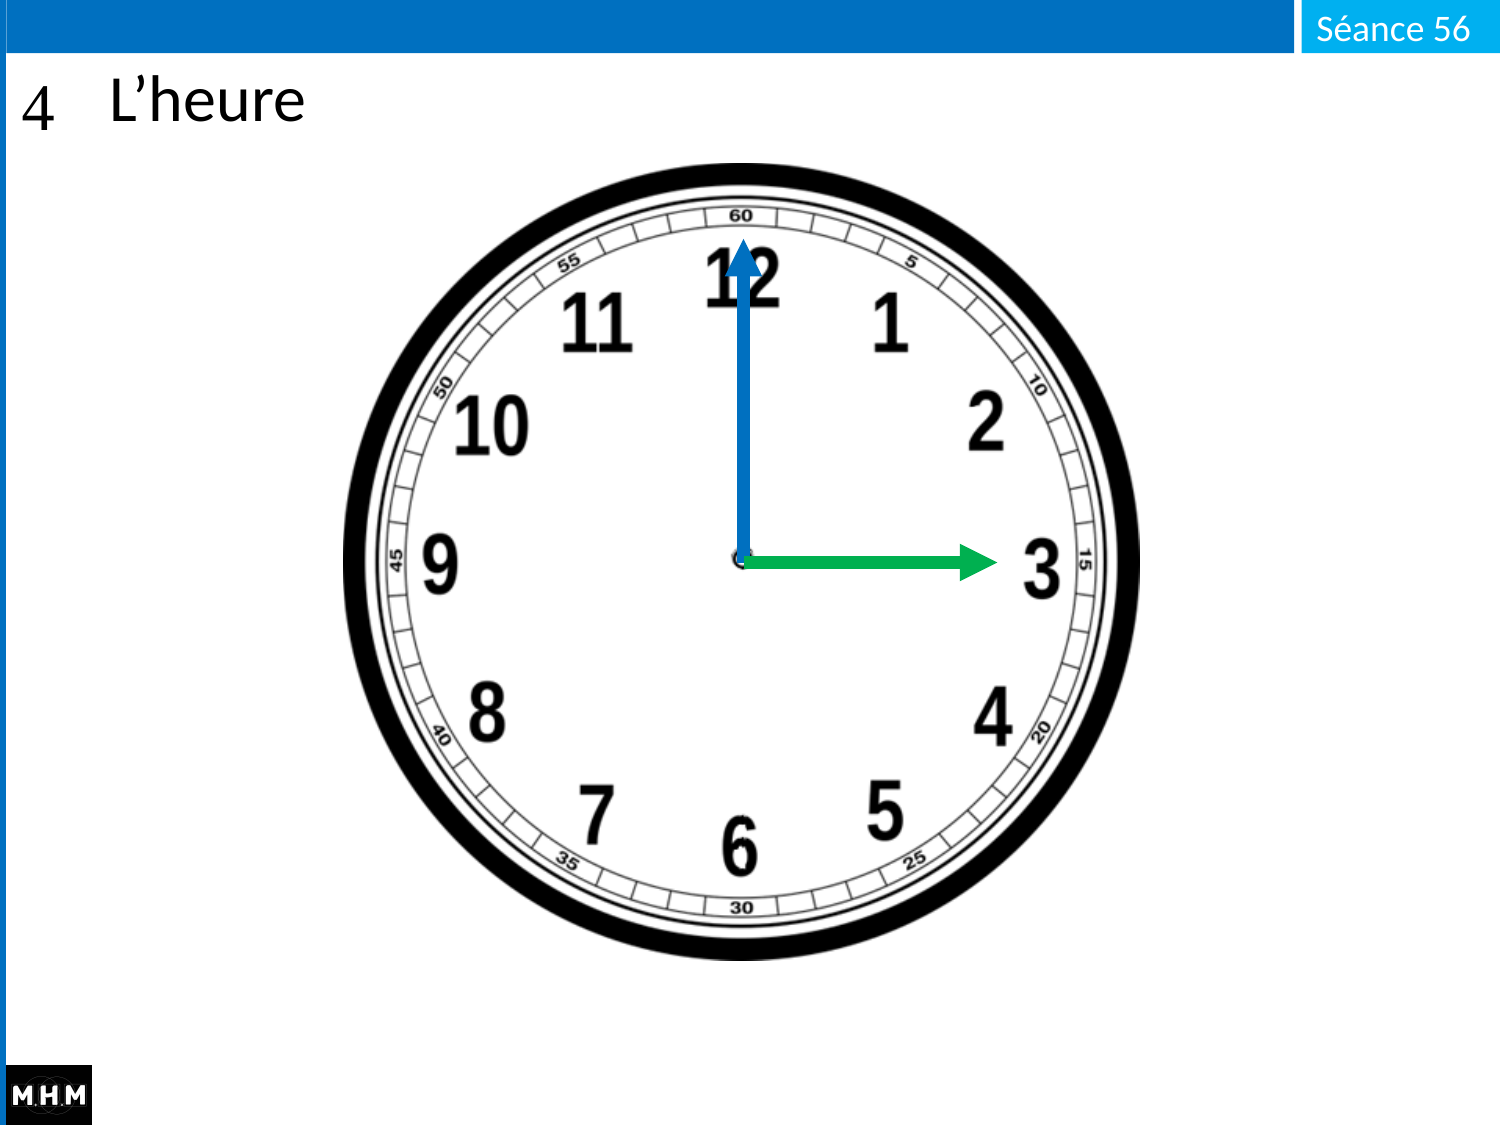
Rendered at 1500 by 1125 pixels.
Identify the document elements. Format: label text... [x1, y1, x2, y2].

title L’heure [94, 57, 1389, 144]
picture [6, 1065, 92, 1125]
picture [343, 163, 1140, 961]
